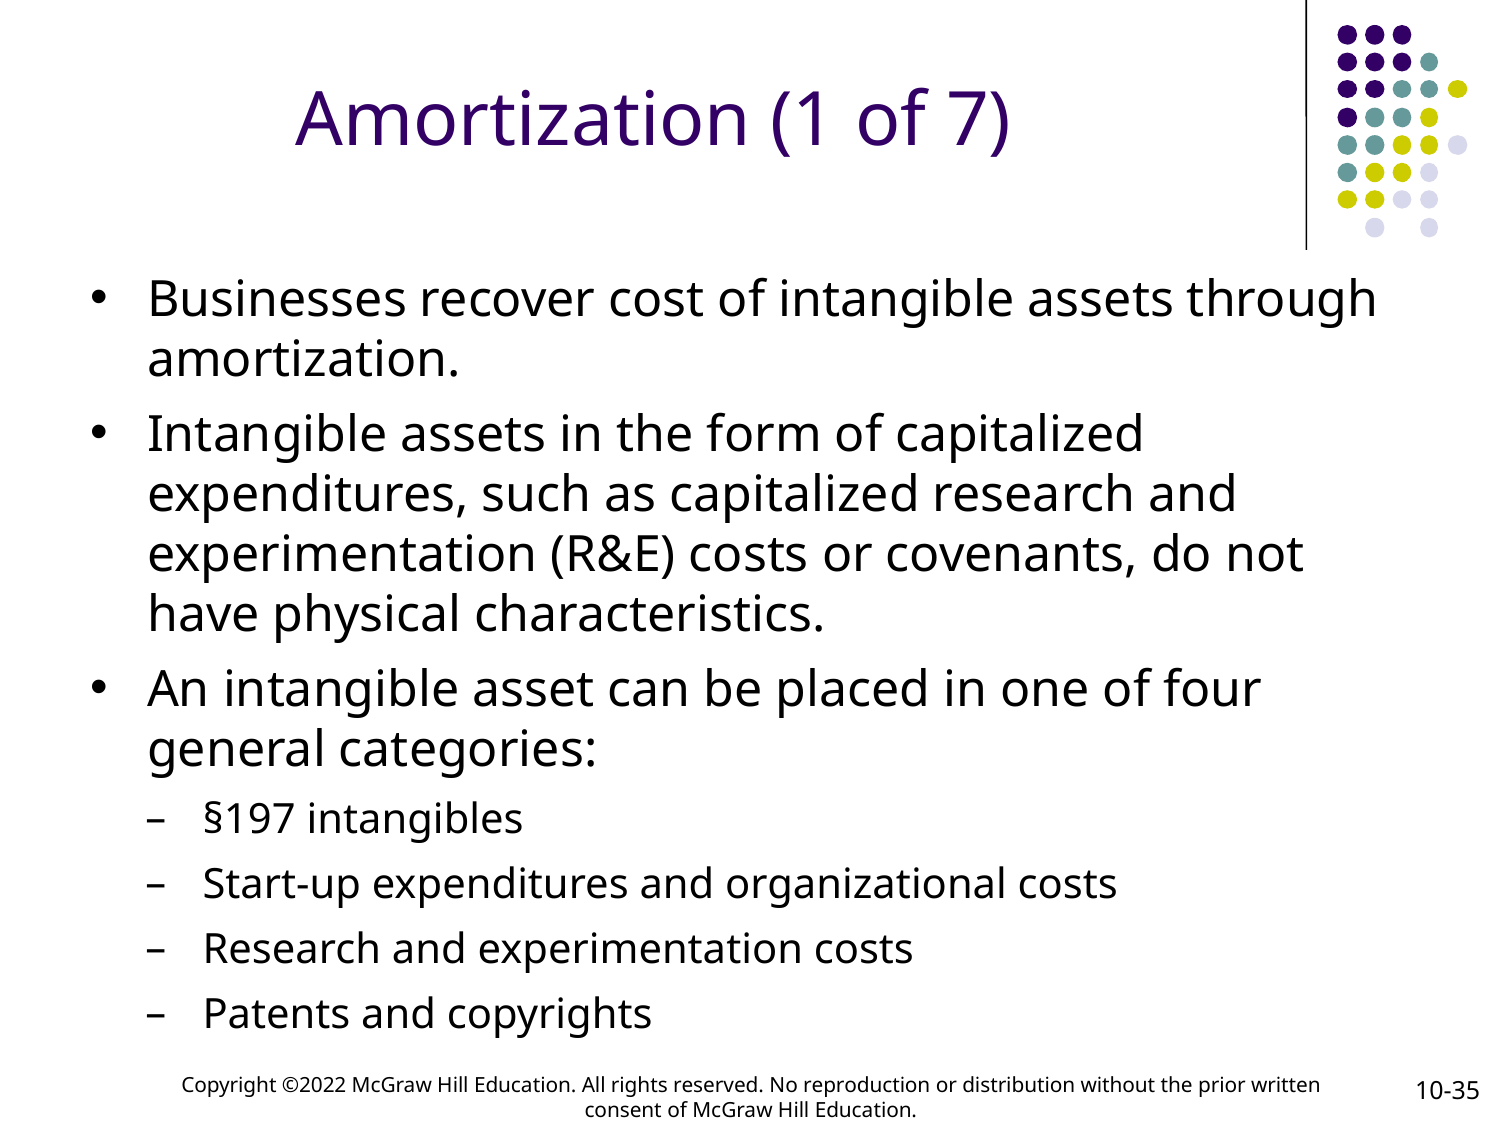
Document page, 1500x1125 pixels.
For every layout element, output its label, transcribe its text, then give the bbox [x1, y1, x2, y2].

slide_number 10-35 [1345, 1061, 1496, 1122]
title Amortization (1 of 7) [32, 8, 1275, 234]
list Businesses recover cost of intangible assets through amortization. Intangible assets in the form of capitalized expenditures, such as capitalized research and experimentation (R&E) costs or covenants, do not have physical characteristics. An intangible asset can be placed in one of four general categories: §197 intangibles Start-up expenditures and organizational costs Research and experimentation costs Patents and copyrights [75, 259, 1425, 1062]
